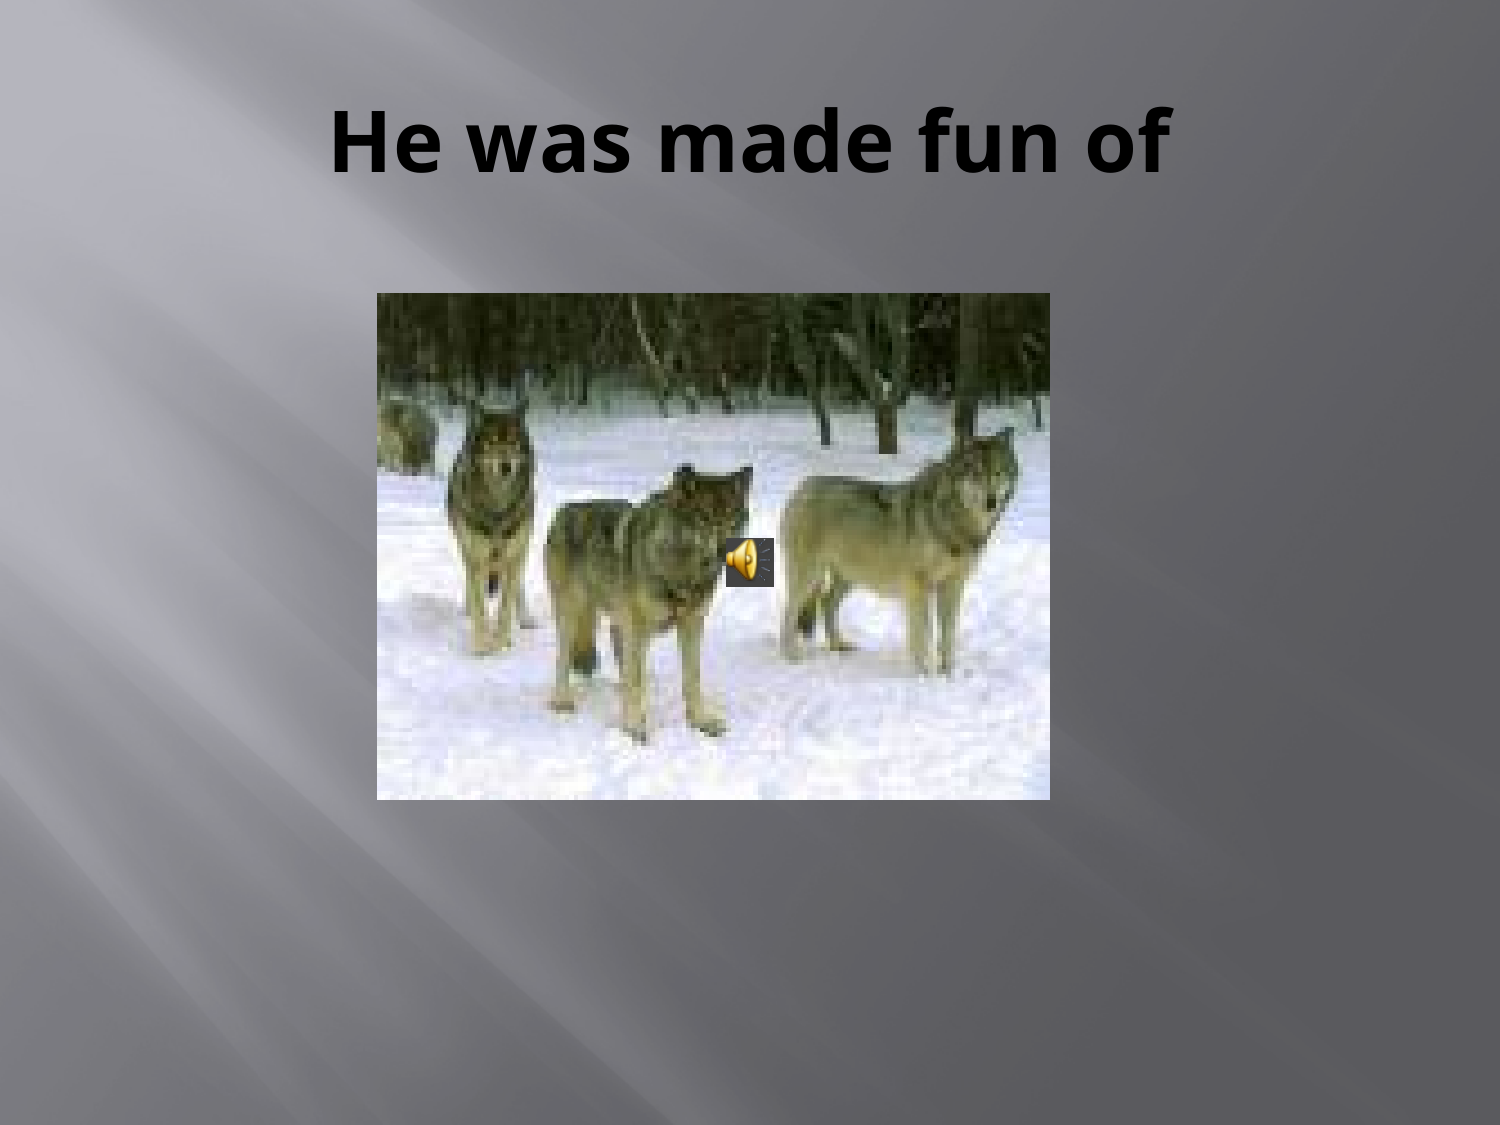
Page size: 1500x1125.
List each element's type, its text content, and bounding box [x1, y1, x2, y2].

picture [377, 293, 1051, 801]
title He was made fun of [75, 45, 1425, 233]
